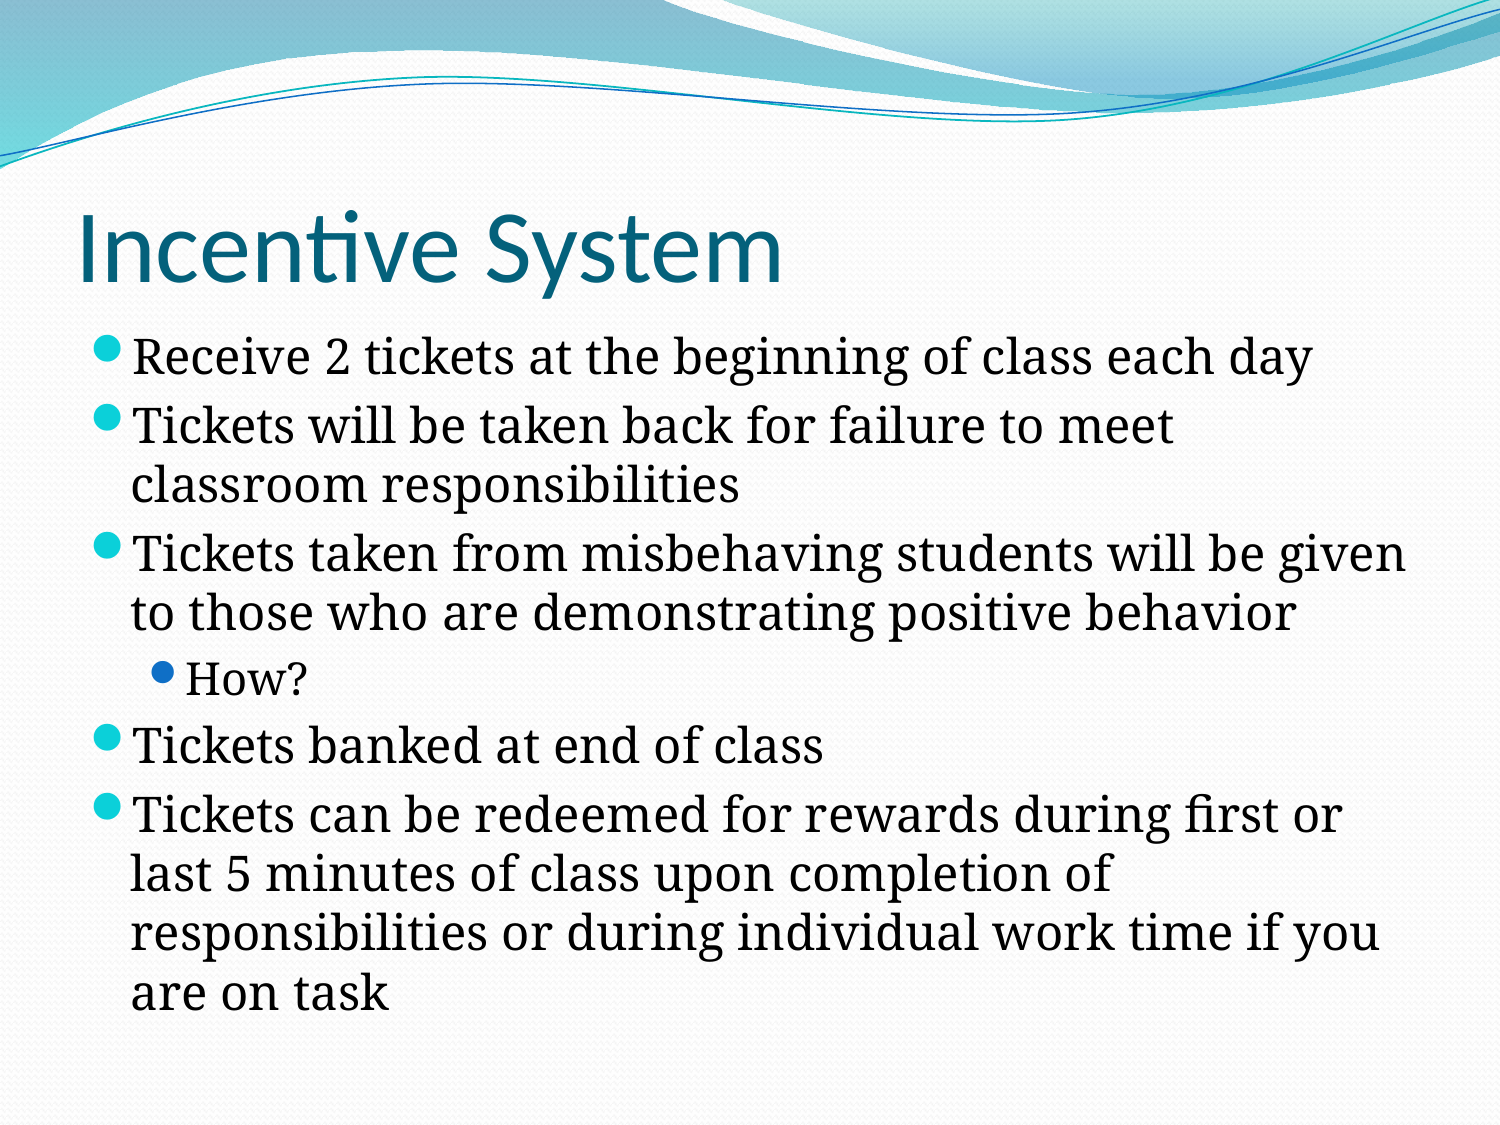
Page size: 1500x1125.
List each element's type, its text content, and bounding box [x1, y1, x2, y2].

list Receive 2 tickets at the beginning of class each day Tickets will be taken back for failure to meet classroom responsibilities Tickets taken from misbehaving students will be given to those who are demonstrating positive behavior How? Tickets banked at end of class Tickets can be redeemed for rewards during first or last 5 minutes of class upon completion of responsibilities or during individual work time if you are on task [75, 317, 1425, 1038]
title Incentive System [75, 115, 1425, 303]
